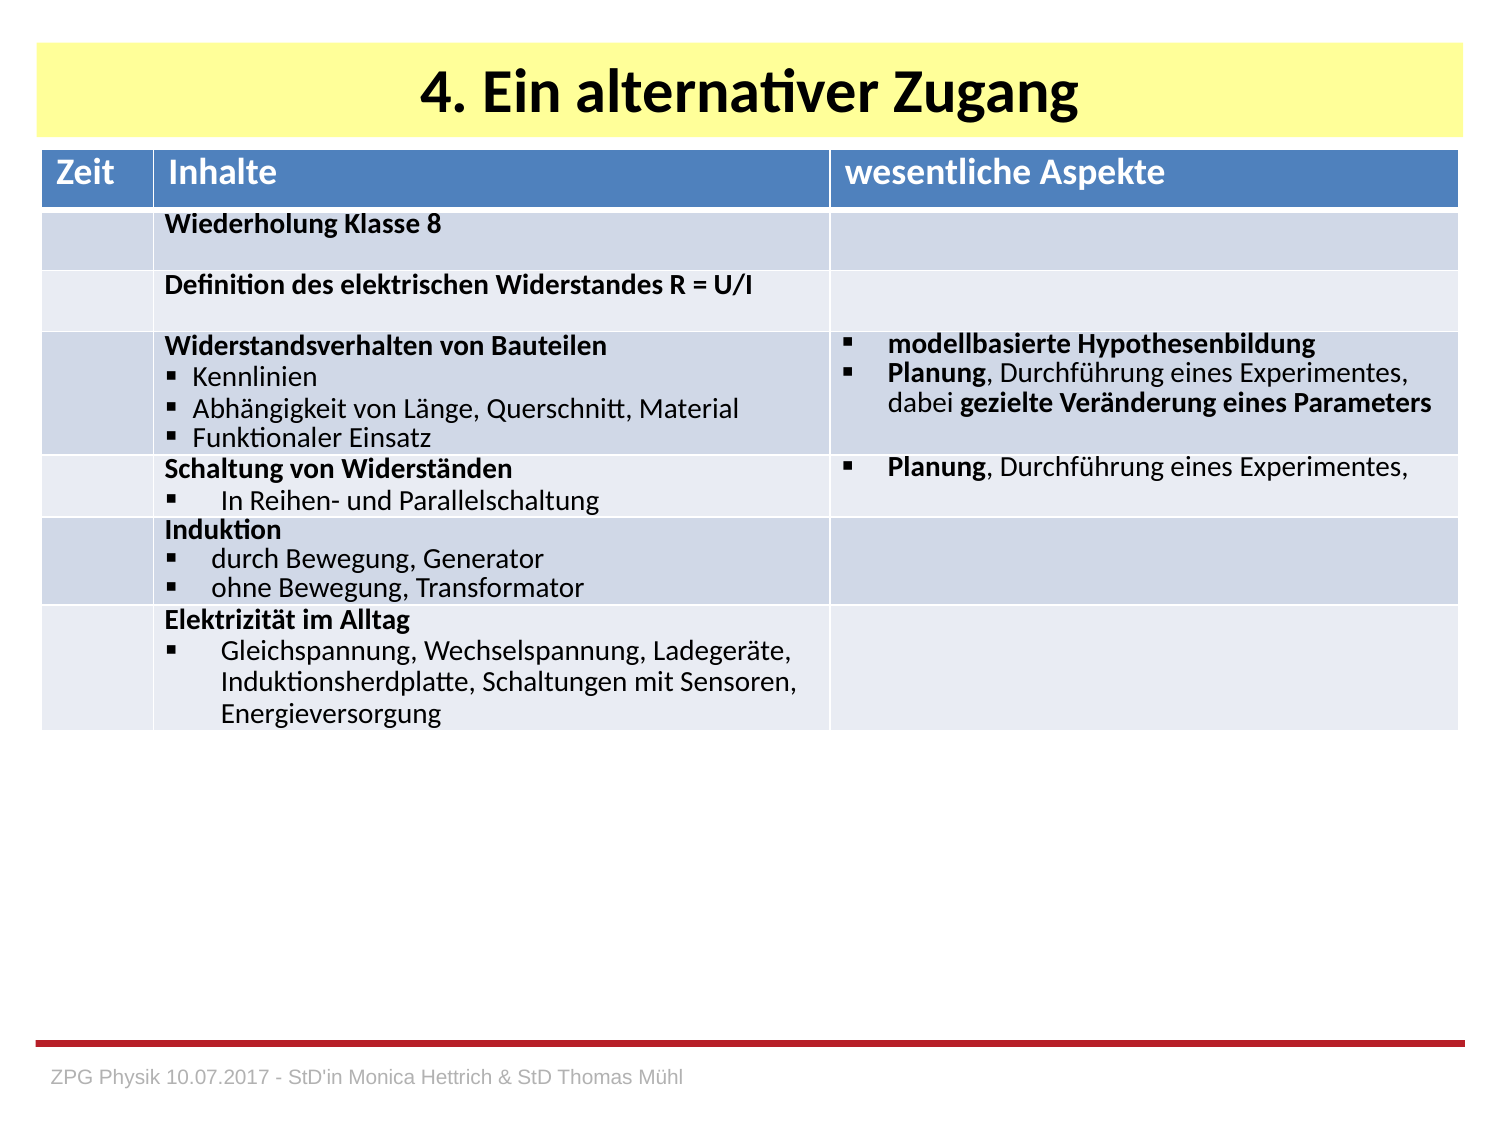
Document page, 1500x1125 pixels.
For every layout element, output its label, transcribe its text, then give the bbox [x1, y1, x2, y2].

table_cell [42, 213, 153, 270]
table_header wesentliche Aspekte [831, 150, 1458, 207]
table_cell Schaltung von Widerständen In Reihen- und Parallelschaltung [154, 456, 829, 516]
table_cell [42, 271, 153, 331]
table_cell Wiederholung Klasse 8 [154, 213, 829, 270]
table_cell [831, 271, 1458, 331]
table_cell Induktion durch Bewegung, Generator ohne Bewegung, Transformator [154, 518, 829, 604]
table_cell Widerstandsverhalten von Bauteilen Kennlinien Abhängigkeit von Länge, Querschnitt, Material Funktionaler Einsatz [154, 332, 829, 454]
table_cell [42, 518, 153, 604]
table_cell [42, 456, 153, 516]
table_cell [42, 332, 153, 454]
table_cell [831, 213, 1458, 270]
table_cell Planung, Durchführung eines Experimentes, [831, 456, 1458, 516]
table_cell [831, 606, 1458, 730]
table_cell Definition des elektrischen Widerstandes R = U/I [154, 271, 829, 331]
table_cell [831, 518, 1458, 604]
table_cell Elektrizität im Alltag Gleichspannung, Wechselspannung, Ladegeräte, Induktionsherdplatte, Schaltungen mit Sensoren, Energieversorgung [154, 606, 829, 730]
footer ZPG Physik 10.07.2017 - StD'in Monica Hettrich & StD Thomas Mühl [35, 1045, 768, 1106]
table_header Inhalte [154, 150, 829, 207]
table_cell modellbasierte Hypothesenbildung Planung, Durchführung eines Experimentes, dabei gezielte Veränderung eines Parameters [831, 332, 1458, 454]
table_header Zeit [42, 150, 153, 207]
table_cell [42, 606, 153, 730]
title 4. Ein alternativer Zugang [41, 42, 1459, 148]
